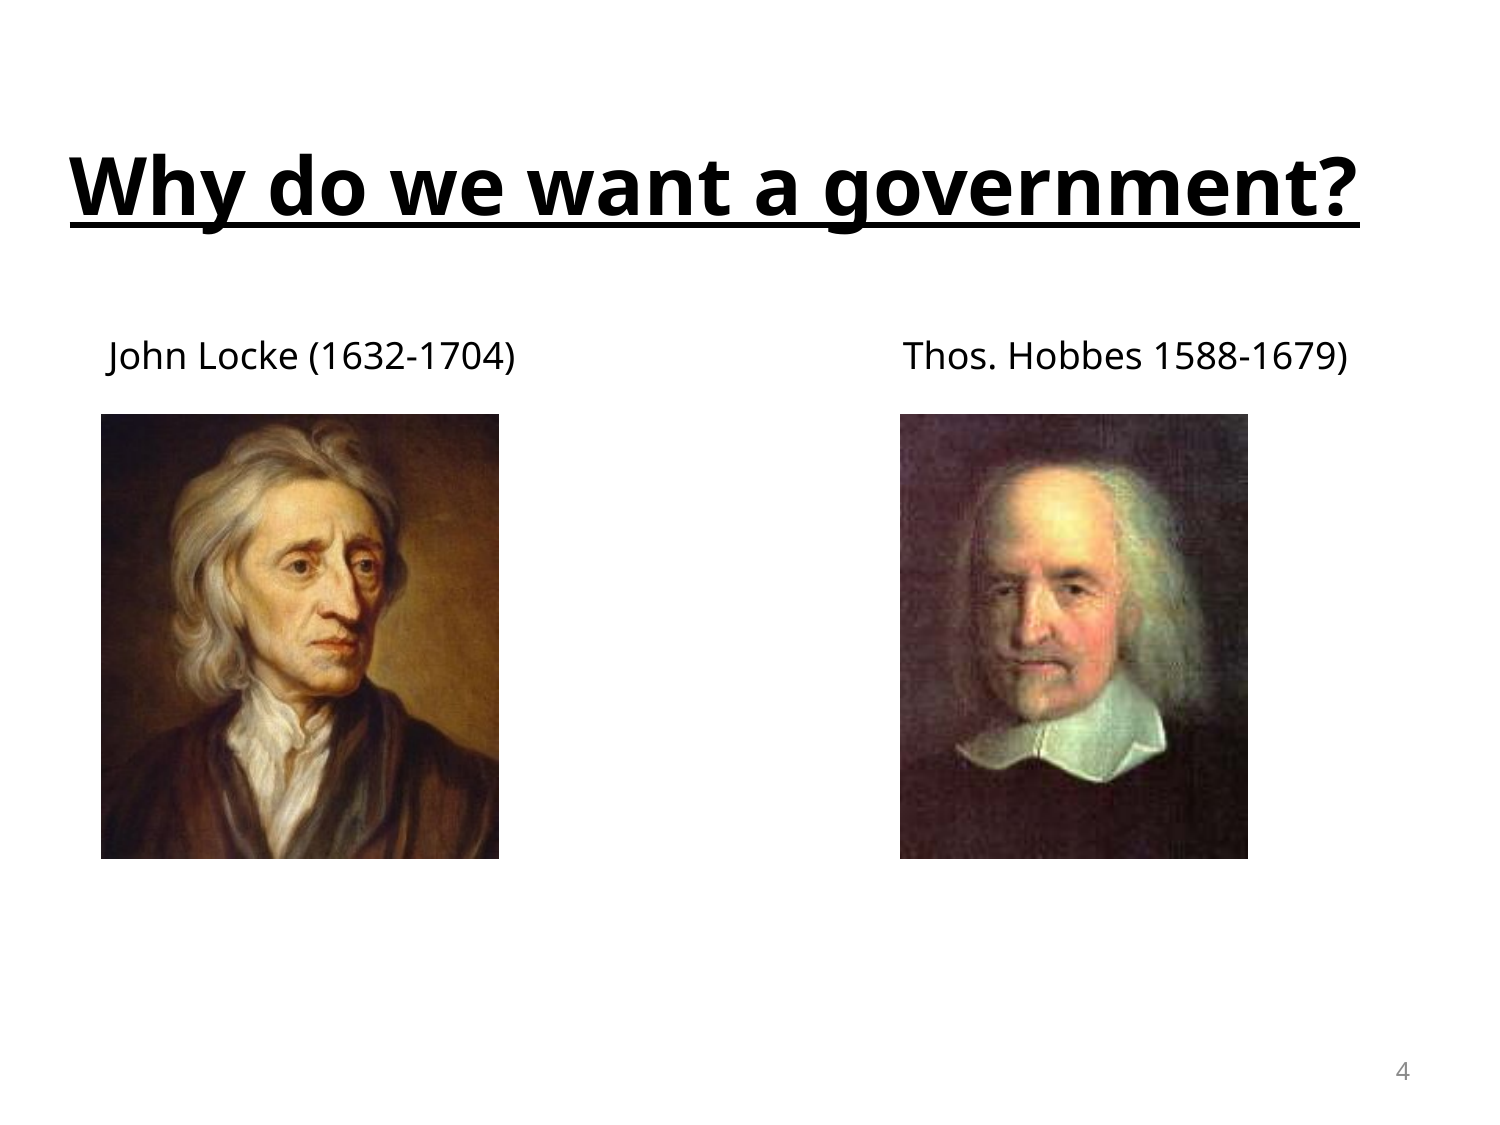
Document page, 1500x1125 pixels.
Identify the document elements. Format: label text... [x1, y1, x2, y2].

picture [101, 414, 499, 859]
text_box John Locke (1632-1704) [93, 324, 541, 384]
text_box Thos. Hobbes 1588-1679) [888, 324, 1370, 384]
picture [900, 414, 1248, 859]
slide_number 4 [1074, 1042, 1425, 1103]
title Why do we want a government? [54, 89, 1405, 278]
